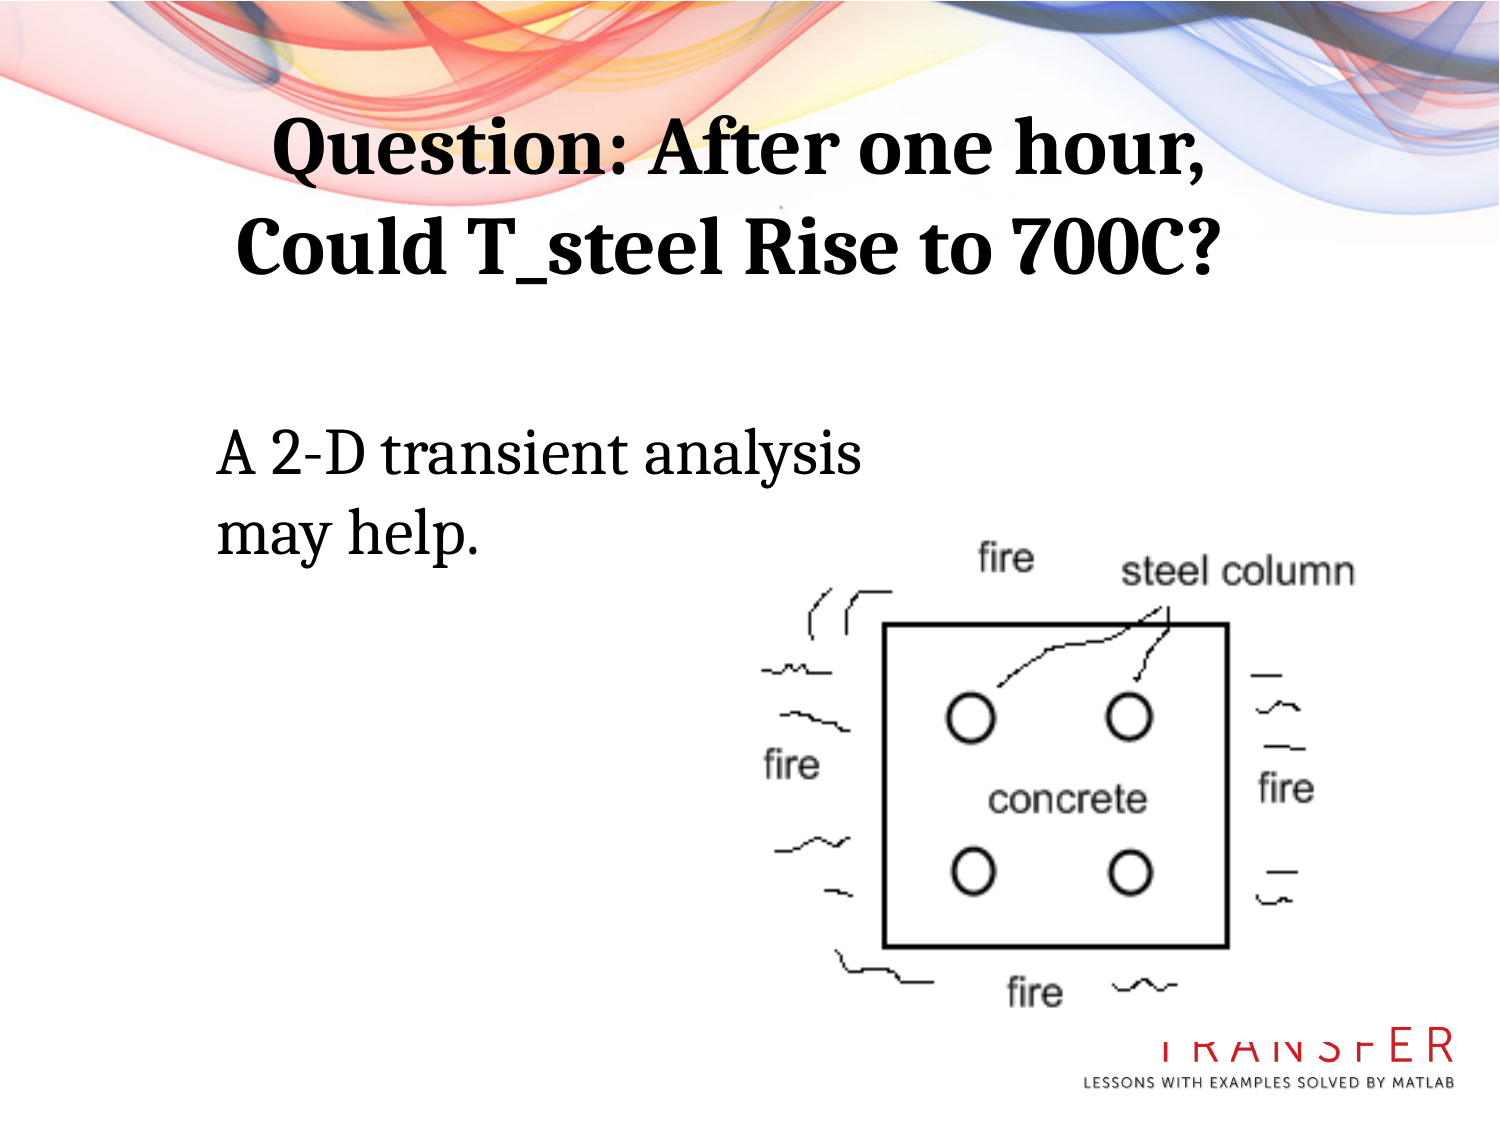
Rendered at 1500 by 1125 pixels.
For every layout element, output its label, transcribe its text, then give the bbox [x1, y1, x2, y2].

text_box A 2-D transient analysis may help. [201, 400, 1316, 576]
text_box Question: After one hour, Could T_steel Rise to 700C? [201, 83, 1279, 299]
picture [0, 1, 1499, 243]
picture [723, 518, 1464, 1093]
